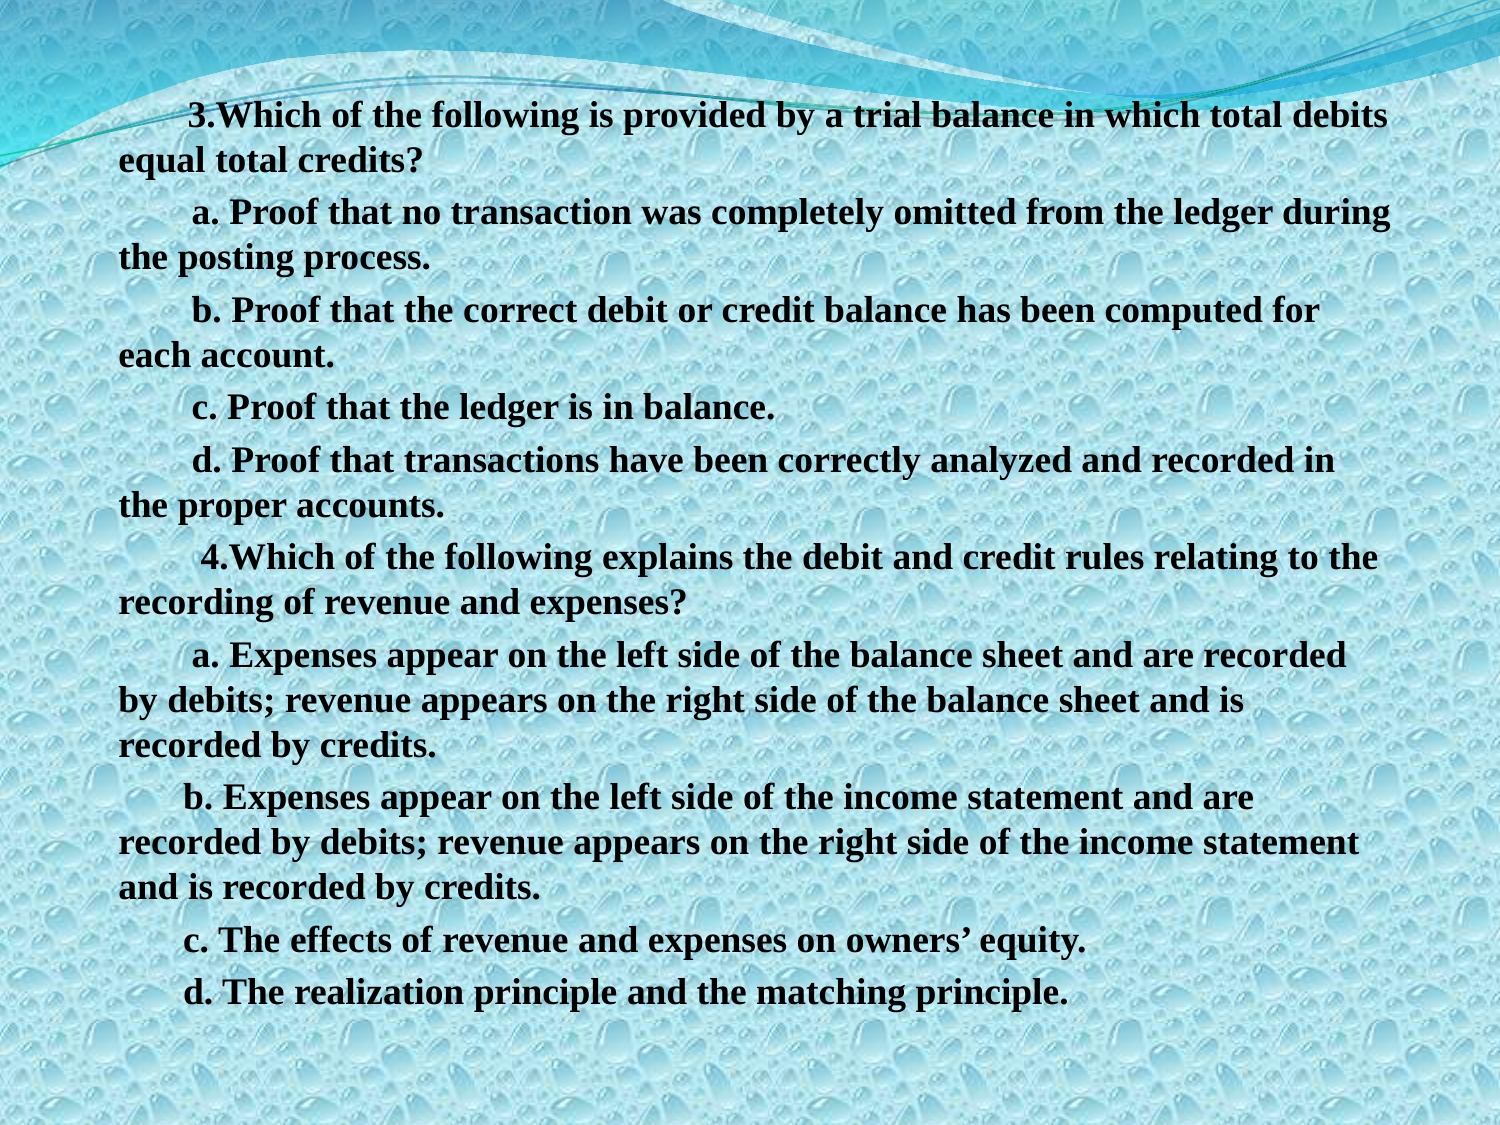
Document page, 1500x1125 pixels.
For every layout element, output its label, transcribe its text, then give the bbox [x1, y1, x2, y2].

list 3.Which of the following is provided by a trial balance in which total debits equal total credits? a. Proof that no transaction was completely omitted from the ledger during the posting process. b. Proof that the correct debit or credit balance has been computed for each account. c. Proof that the ledger is in balance. d. Proof that transactions have been correctly analyzed and recorded in the proper accounts. 4.Which of the following explains the debit and credit rules relating to the recording of revenue and expenses? a. Expenses appear on the left side of the balance sheet and are recorded by debits; revenue appears on the right side of the balance sheet and is recorded by credits. b. Expenses appear on the left side of the income statement and are recorded by debits; revenue appears on the right side of the income statement and is recorded by credits. c. The effects of revenue and expenses on owners’ equity. d. The realization principle and the matching principle. [58, 81, 1409, 1055]
picture [0, 0, 1500, 1125]
